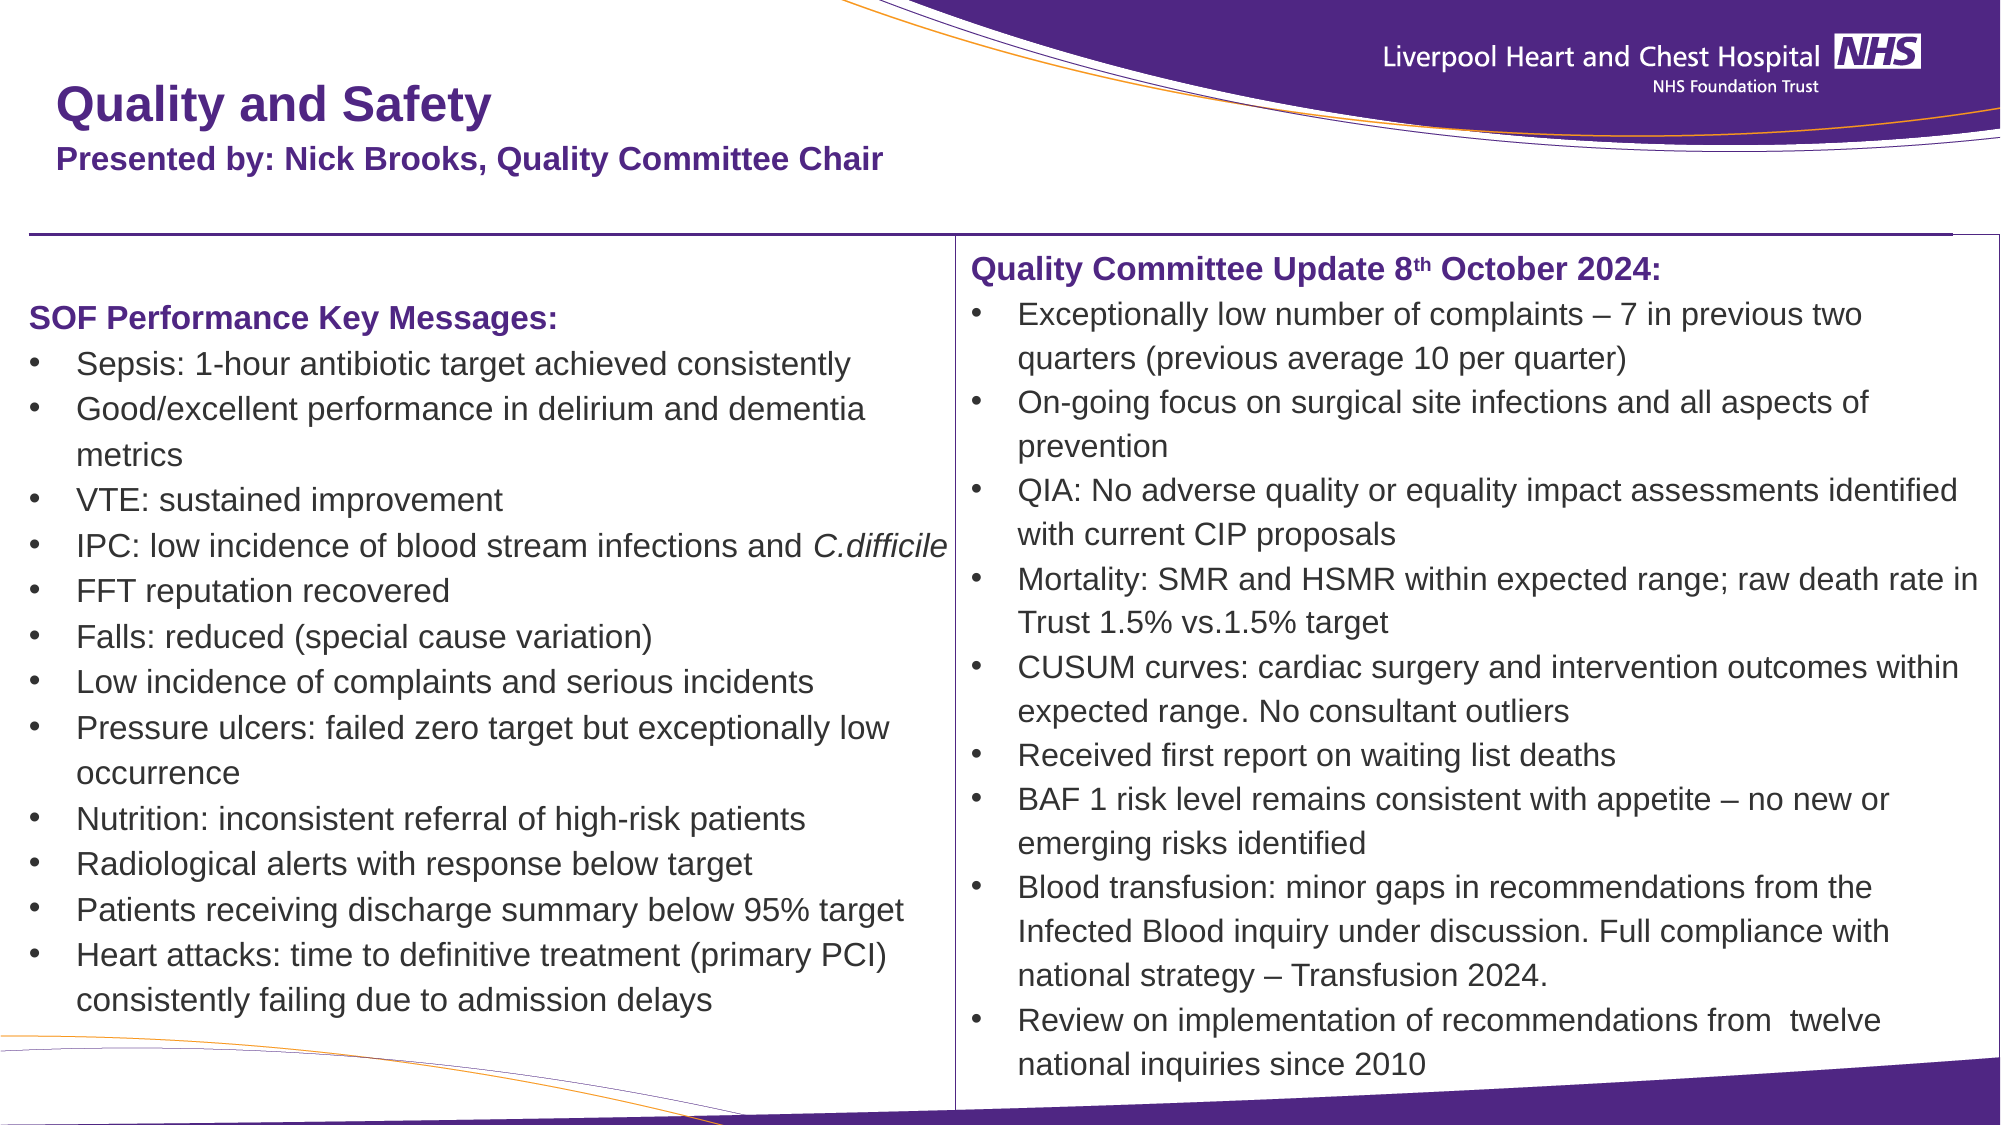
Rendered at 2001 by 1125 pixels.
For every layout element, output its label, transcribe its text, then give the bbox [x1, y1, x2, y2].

text_box Quality Committee Update 8th October 2024: Exceptionally low number of complaints – 7 in previous two quarters (previous average 10 per quarter) On-going focus on surgical site infections and all aspects of prevention QIA: No adverse quality or equality impact assessments identified with current CIP proposals Mortality: SMR and HSMR within expected range; raw death rate in Trust 1.5% vs.1.5% target CUSUM curves: cardiac surgery and intervention outcomes within expected range. No consultant outliers Received first report on waiting list deaths BAF 1 risk level remains consistent with appetite – no new or emerging risks identified Blood transfusion: minor gaps in recommendations from the Infected Blood inquiry under discussion. Full compliance with national strategy – Transfusion 2024. Review on implementation of recommendations from twelve national inquiries since 2010 [955, 234, 2000, 1125]
title Quality and Safety Presented by: Nick Brooks, Quality Committee Chair [40, 46, 1921, 185]
text_box SOF Performance Key Messages: Sepsis: 1-hour antibiotic target achieved consistently Good/excellent performance in delirium and dementia metrics VTE: sustained improvement IPC: low incidence of blood stream infections and C.difficile FFT reputation recovered Falls: reduced (special cause variation) Low incidence of complaints and serious incidents Pressure ulcers: failed zero target but exceptionally low occurrence Nutrition: inconsistent referral of high-risk patients Radiological alerts with response below target Patients receiving discharge summary below 95% target Heart attacks: time to definitive treatment (primary PCI) consistently failing due to admission delays [14, 283, 955, 1072]
picture [0, 0, 2001, 1125]
